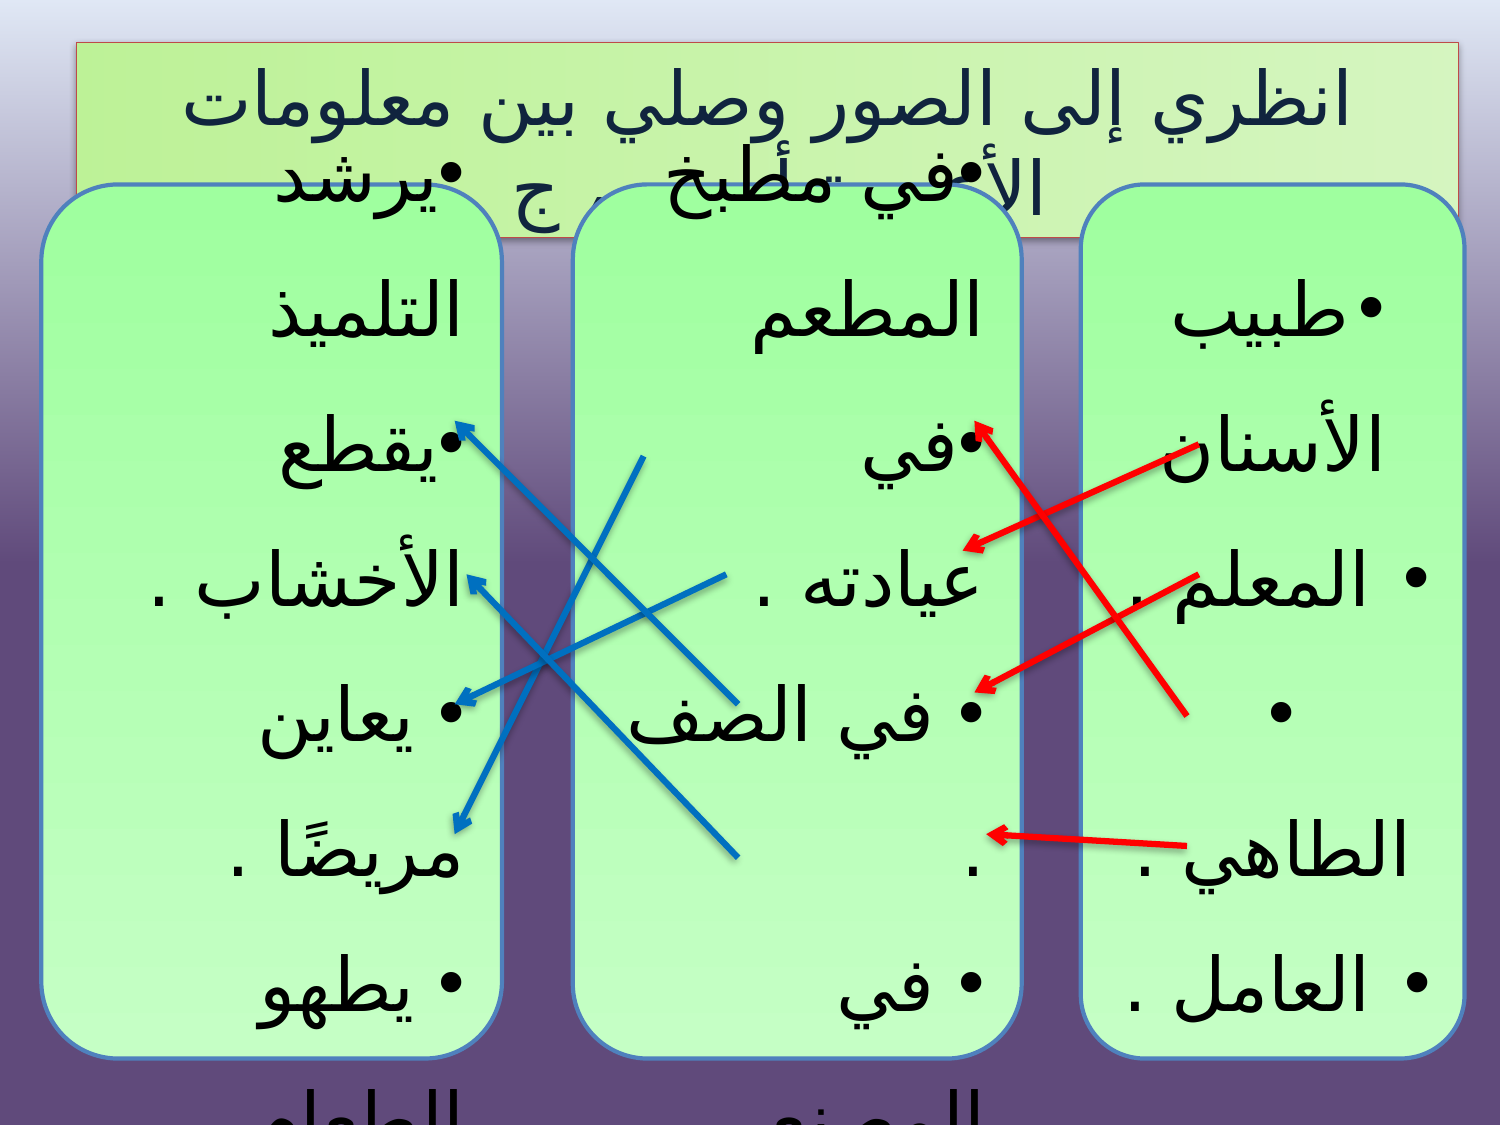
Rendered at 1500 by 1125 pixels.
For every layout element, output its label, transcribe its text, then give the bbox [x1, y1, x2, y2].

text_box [962, 444, 969, 551]
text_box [466, 574, 739, 859]
text_box طبيب الأسنان المعلم . الطاهي . العامل . [1078, 182, 1467, 1061]
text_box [1193, 444, 1199, 551]
text_box انظري إلى الصور وصلي بين معلومات الأعمدة أ ، ب ، ج [76, 42, 1459, 238]
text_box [454, 713, 461, 835]
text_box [985, 833, 1188, 847]
text_box في مطبخ المطعم في عيادته . في الصف . في المصنع . [570, 182, 1024, 1061]
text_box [1193, 573, 1199, 693]
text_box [454, 420, 739, 705]
text_box يرشد التلميذ يقطع الأخشاب . يعاين مريضًا . يطهو الطعام . [39, 182, 505, 1061]
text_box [974, 420, 1188, 717]
